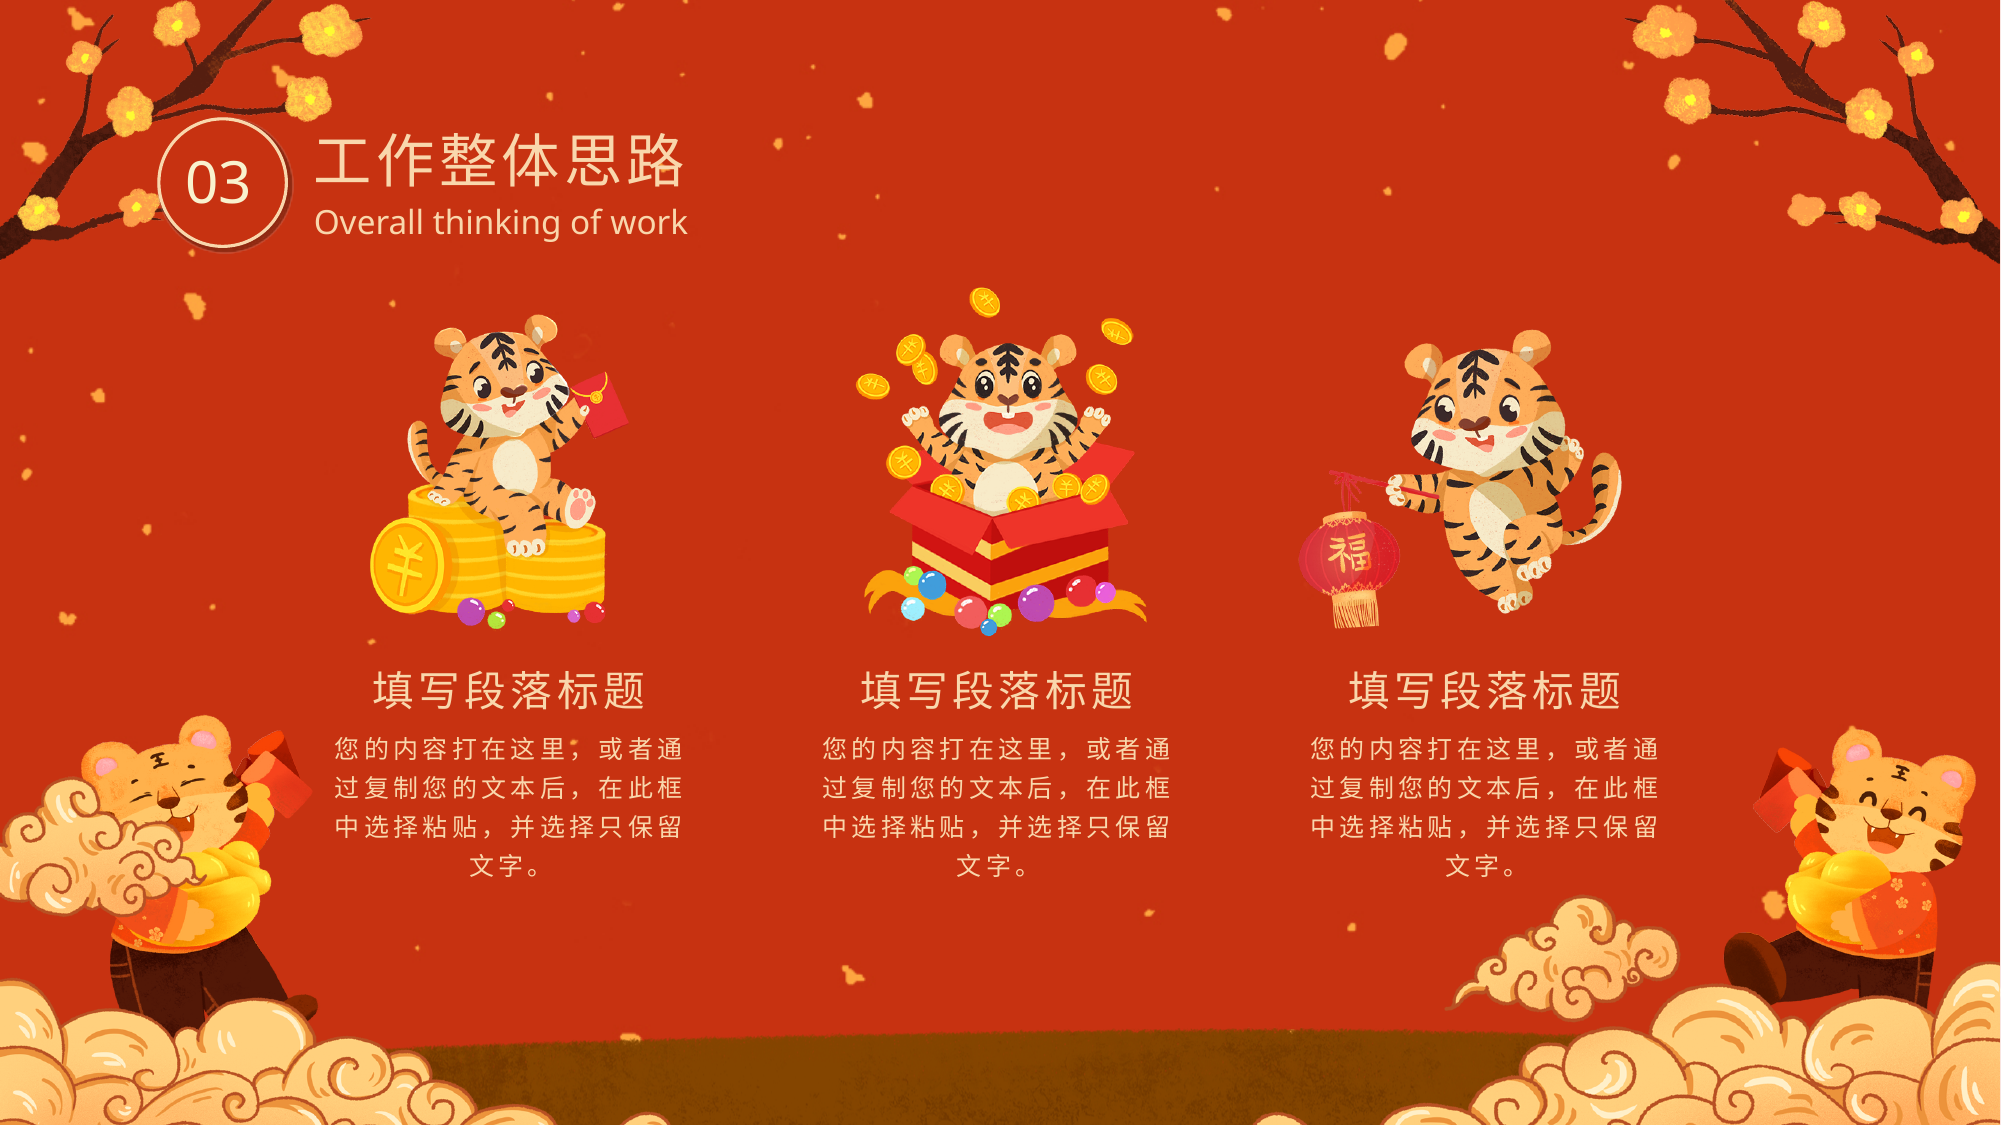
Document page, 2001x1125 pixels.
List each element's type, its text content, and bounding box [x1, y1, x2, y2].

text_box 填写段落标题 [1307, 639, 1662, 715]
picture [0, 0, 2001, 1125]
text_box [158, 118, 287, 247]
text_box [299, 110, 937, 250]
text_box 填写段落标题 [332, 639, 686, 715]
text_box 您的内容打在这里，或者通过复制您的文本后，在此框中选择粘贴，并选择只保留文字。 [322, 717, 703, 888]
text_box 您的内容打在这里，或者通过复制您的文本后，在此框中选择粘贴，并选择只保留文字。 [805, 717, 1192, 888]
text_box 您的内容打在这里，或者通过复制您的文本后，在此框中选择粘贴，并选择只保留文字。 [1295, 717, 1679, 867]
text_box 填写段落标题 [820, 639, 1174, 715]
